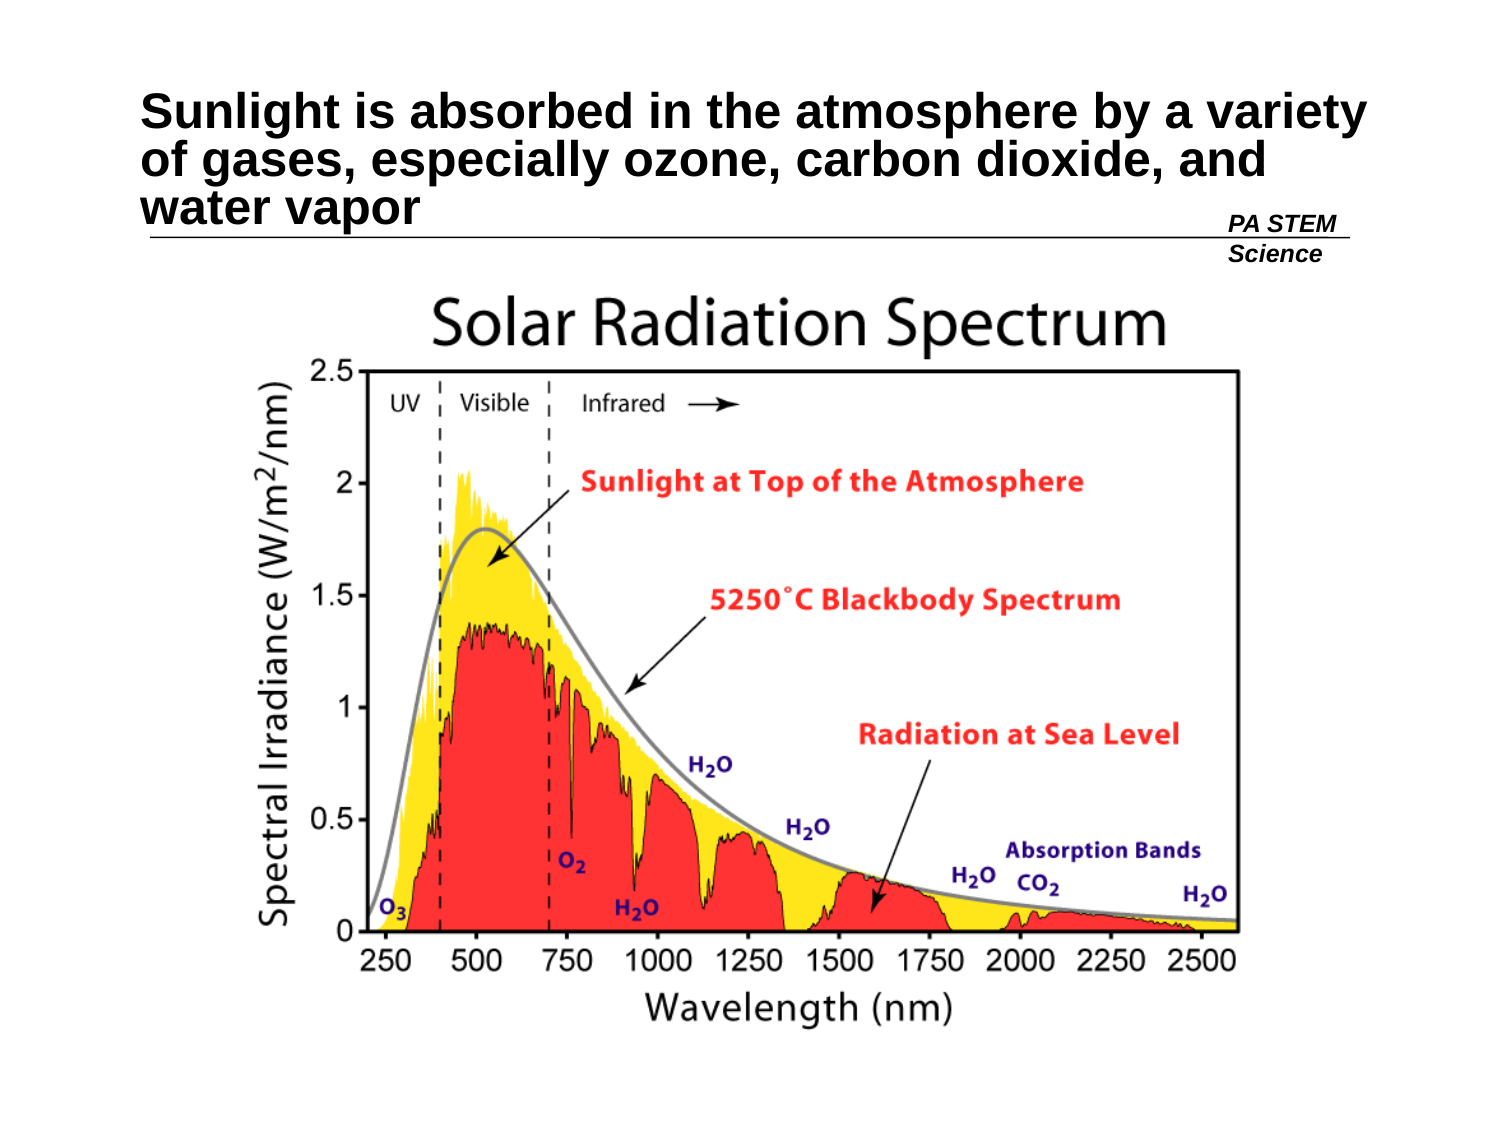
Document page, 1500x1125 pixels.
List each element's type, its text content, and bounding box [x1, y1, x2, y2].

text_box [149, 199, 1353, 276]
title Sunlight is absorbed in the atmosphere by a variety of gases, especially ozone, carbon dioxide, and water vapor [124, 62, 1426, 263]
picture [240, 279, 1260, 1038]
